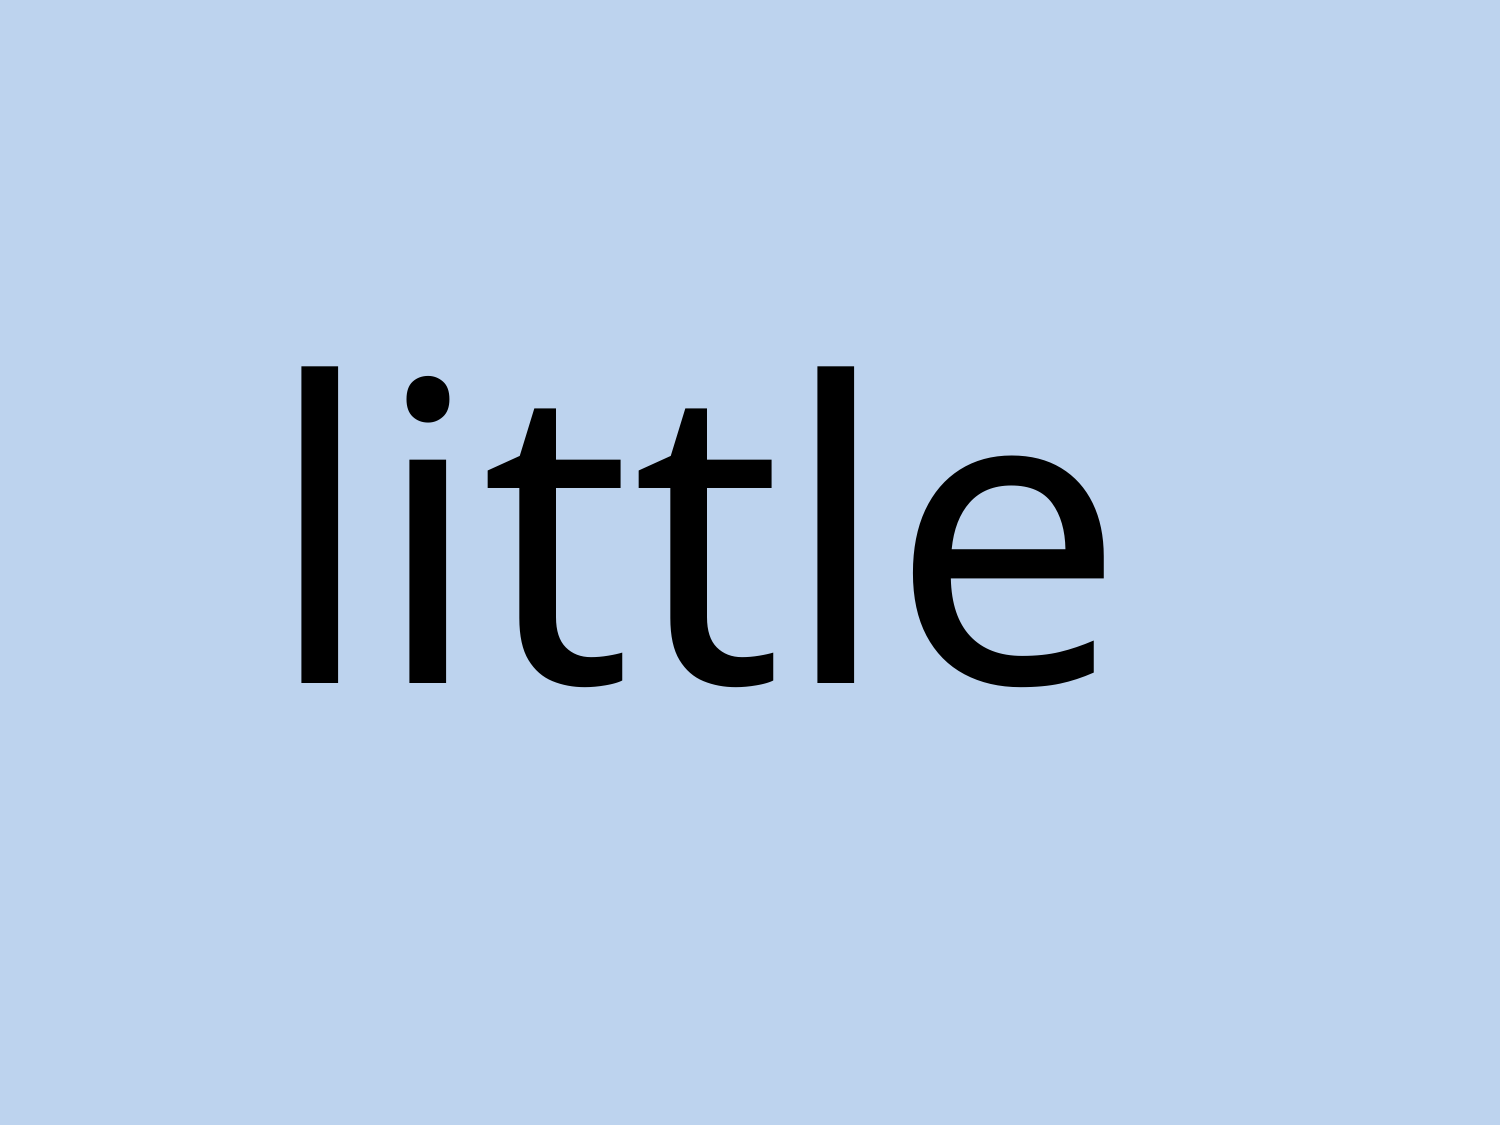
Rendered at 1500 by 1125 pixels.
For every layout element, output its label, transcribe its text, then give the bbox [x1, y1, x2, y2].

text_box little [41, 259, 1459, 775]
